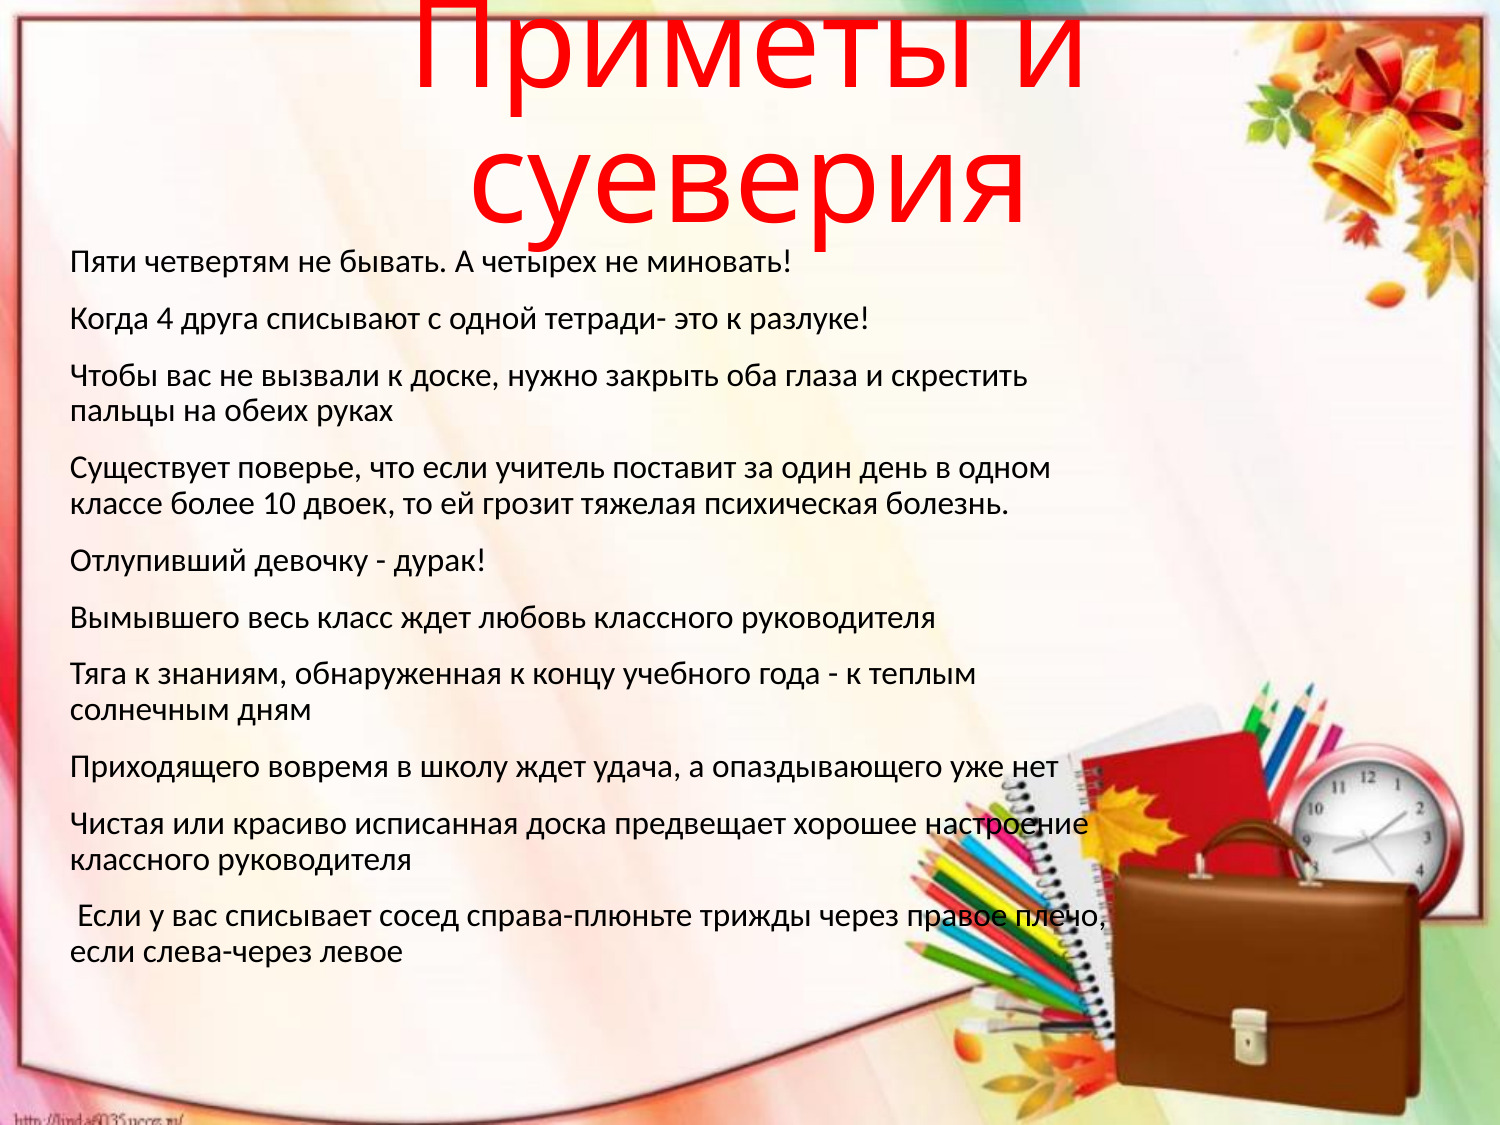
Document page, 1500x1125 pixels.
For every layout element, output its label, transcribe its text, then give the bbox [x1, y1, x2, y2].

picture [0, 0, 1500, 1125]
title Приметы и суеверия [112, 117, 1388, 258]
subtitle Пяти четвертям не бывать. А четырех не миновать! Когда 4 друга списывают с одной тетради- это к разлуке! Чтобы вас не вызвали к доске, нужно закрыть оба глаза и скрестить пальцы на обеих руках Существует поверье, что если учитель поставит за один день в одном классе более 10 двоек, то ей грозит тяжелая психическая болезнь. Отлупивший девочку - дурак! Вымывшего весь класс ждет любовь классного руководителя Тяга к знаниям, обнаруженная к концу учебного года - к теплым солнечным дням Приходящего вовремя в школу ждет удача, а опаздывающего уже нет Чистая или красиво исписанная доска предвещает хорошее настроение классного руководителя Если у вас списывает сосед справа-плюньте трижды через правое плечо, если слева-через левое [54, 236, 1142, 1027]
